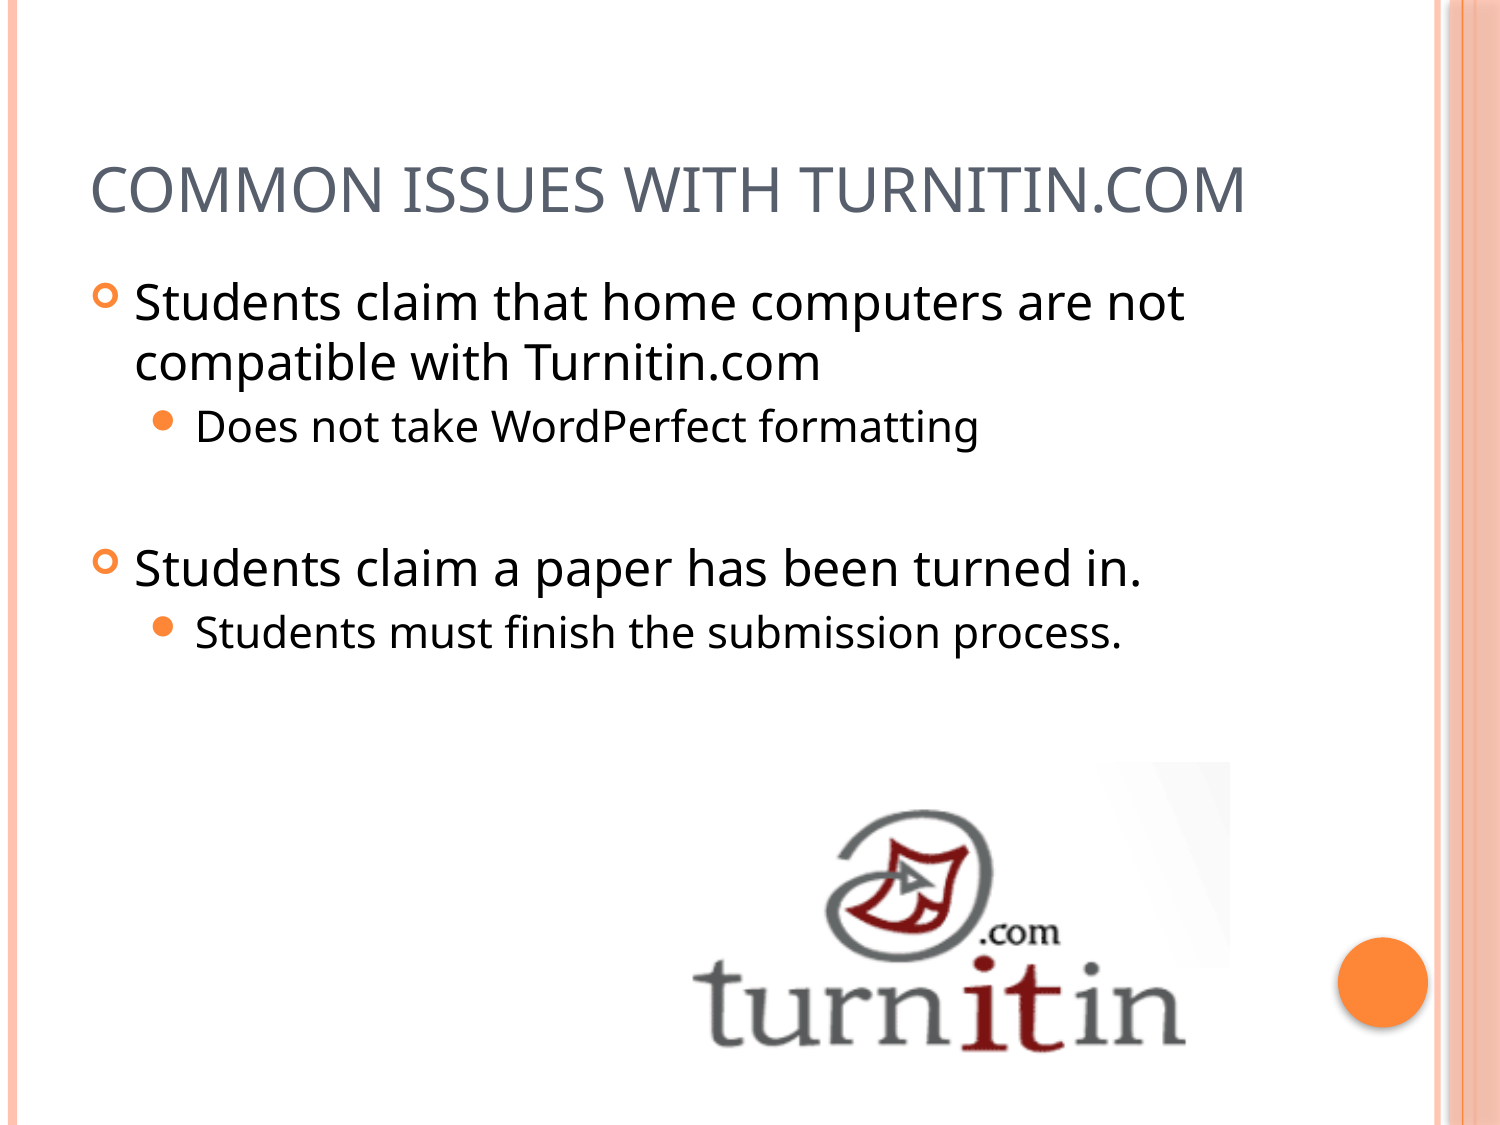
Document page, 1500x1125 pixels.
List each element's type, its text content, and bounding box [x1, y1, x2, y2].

picture [636, 761, 1230, 1061]
title Common Issues with Turnitin.com [75, 45, 1300, 233]
list Students claim that home computers are not compatible with Turnitin.com Does not take WordPerfect formatting Students claim a paper has been turned in. Students must finish the submission process. [75, 262, 1300, 1062]
